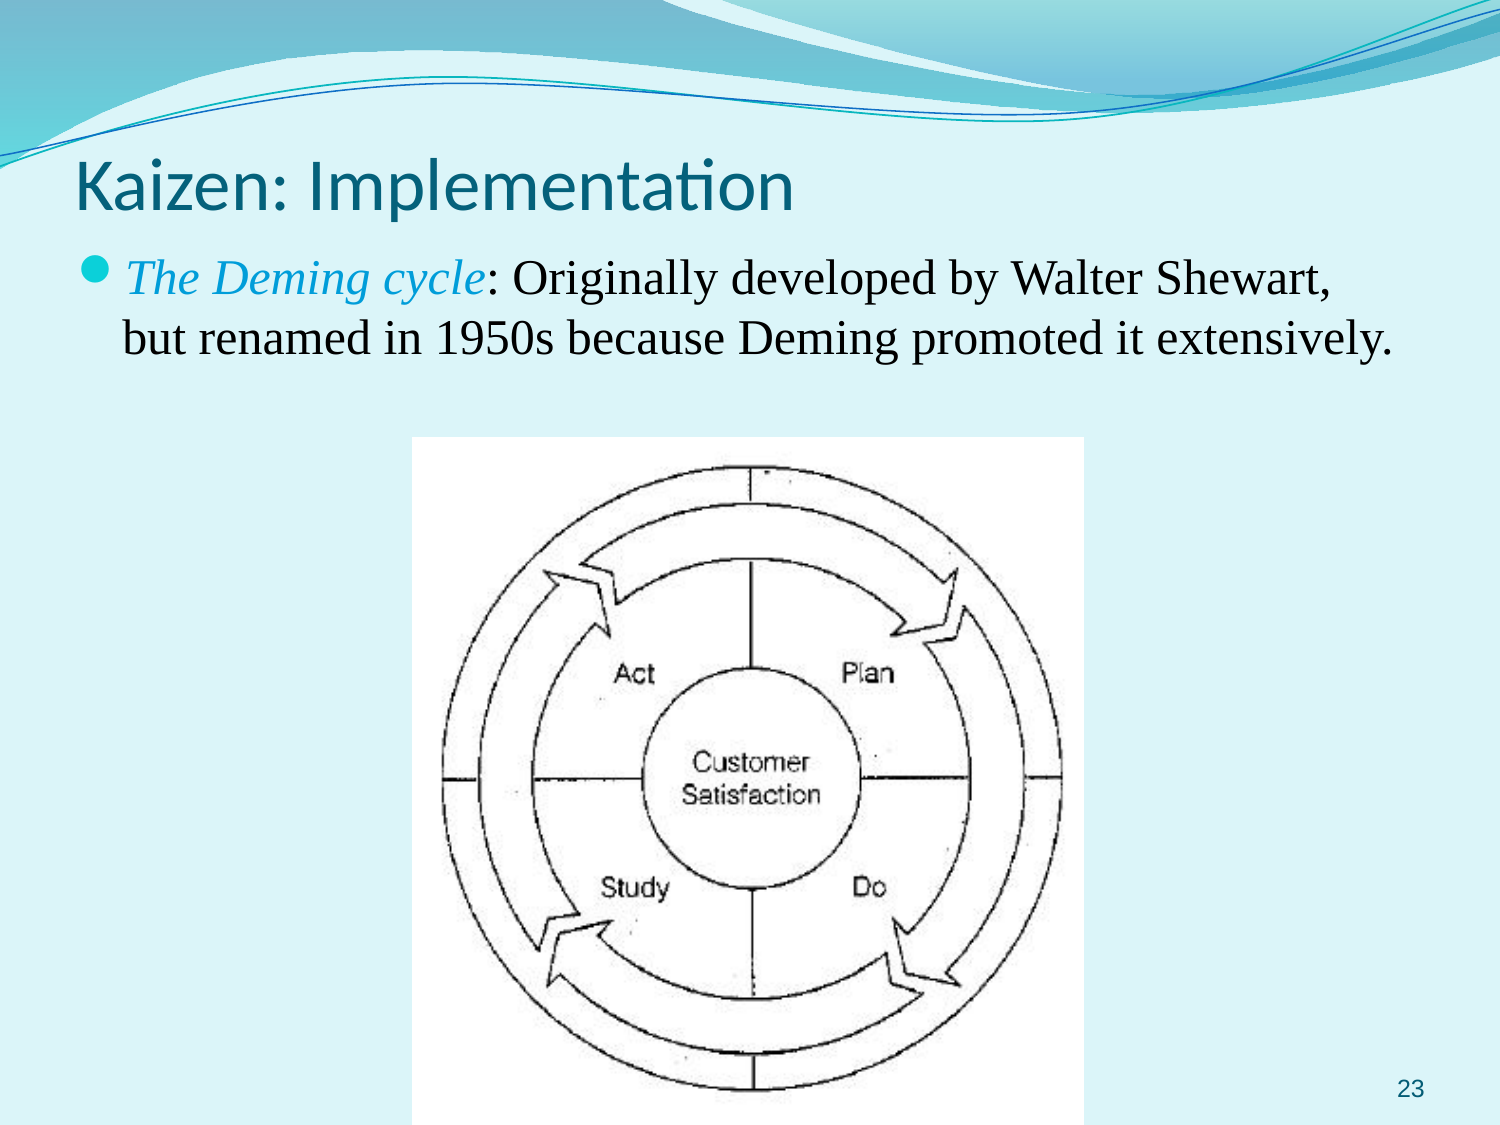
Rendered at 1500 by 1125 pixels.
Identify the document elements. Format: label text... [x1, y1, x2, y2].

list The Deming cycle: Originally developed by Walter Shewart, but renamed in 1950s because Deming promoted it extensively. [62, 237, 1413, 981]
picture [412, 437, 1084, 1125]
title Kaizen: Implementation [74, 37, 1426, 226]
slide_number 23 [1299, 1042, 1425, 1103]
